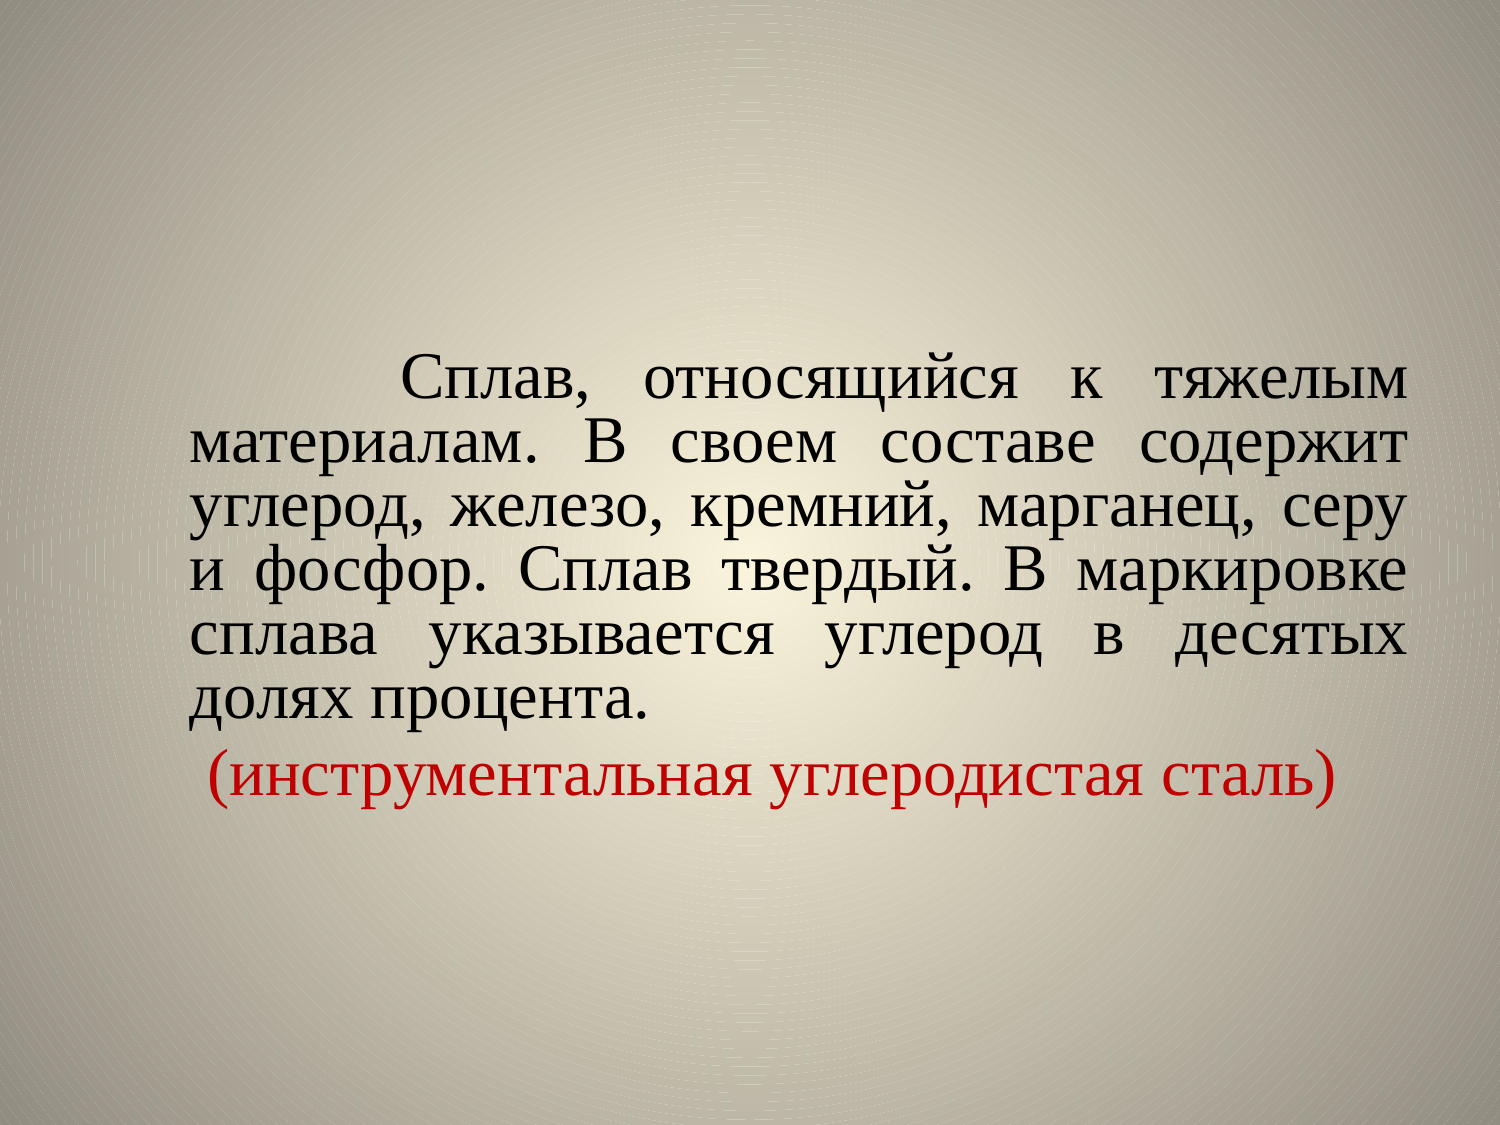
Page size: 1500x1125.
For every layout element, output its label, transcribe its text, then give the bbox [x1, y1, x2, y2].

list Сплав, относящийся к тяжелым материалам. В своем составе содержит углерод, железо, кремний, марганец, серу и фосфор. Сплав твердый. В маркировке сплава указывается углерод в десятых долях процента. (инструментальная углеродистая сталь) [74, 262, 1426, 1006]
